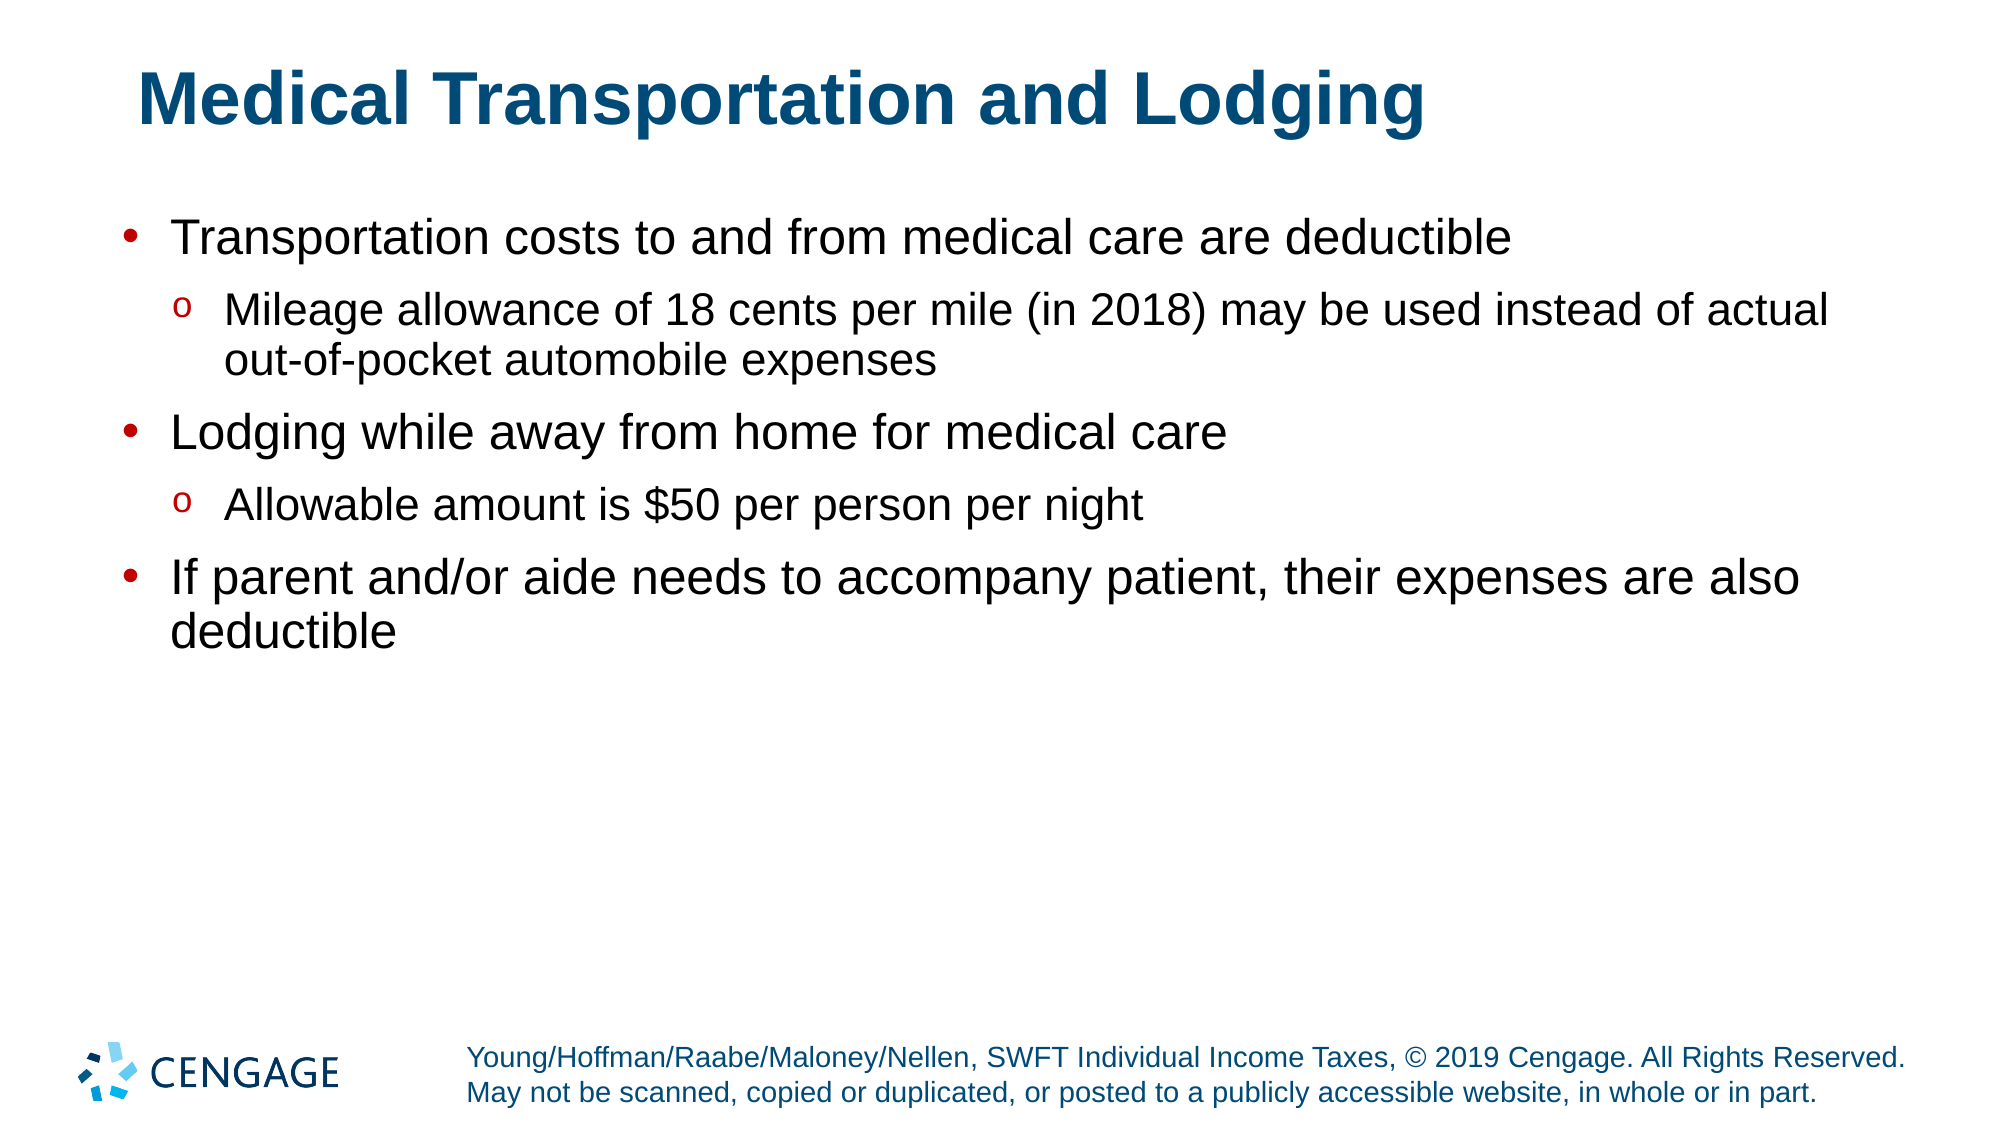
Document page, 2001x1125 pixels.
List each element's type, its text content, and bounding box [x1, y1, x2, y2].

picture [78, 1042, 338, 1101]
title Medical Transportation and Lodging [137, 59, 1863, 171]
list Transportation costs to and from medical care are deductible Mileage allowance of 18 cents per mile (in 2018) may be used instead of actual out-of-pocket automobile expenses Lodging while away from home for medical care Allowable amount is $50 per person per night If parent and/or aide needs to accompany patient, their expenses are also deductible [121, 211, 1880, 656]
